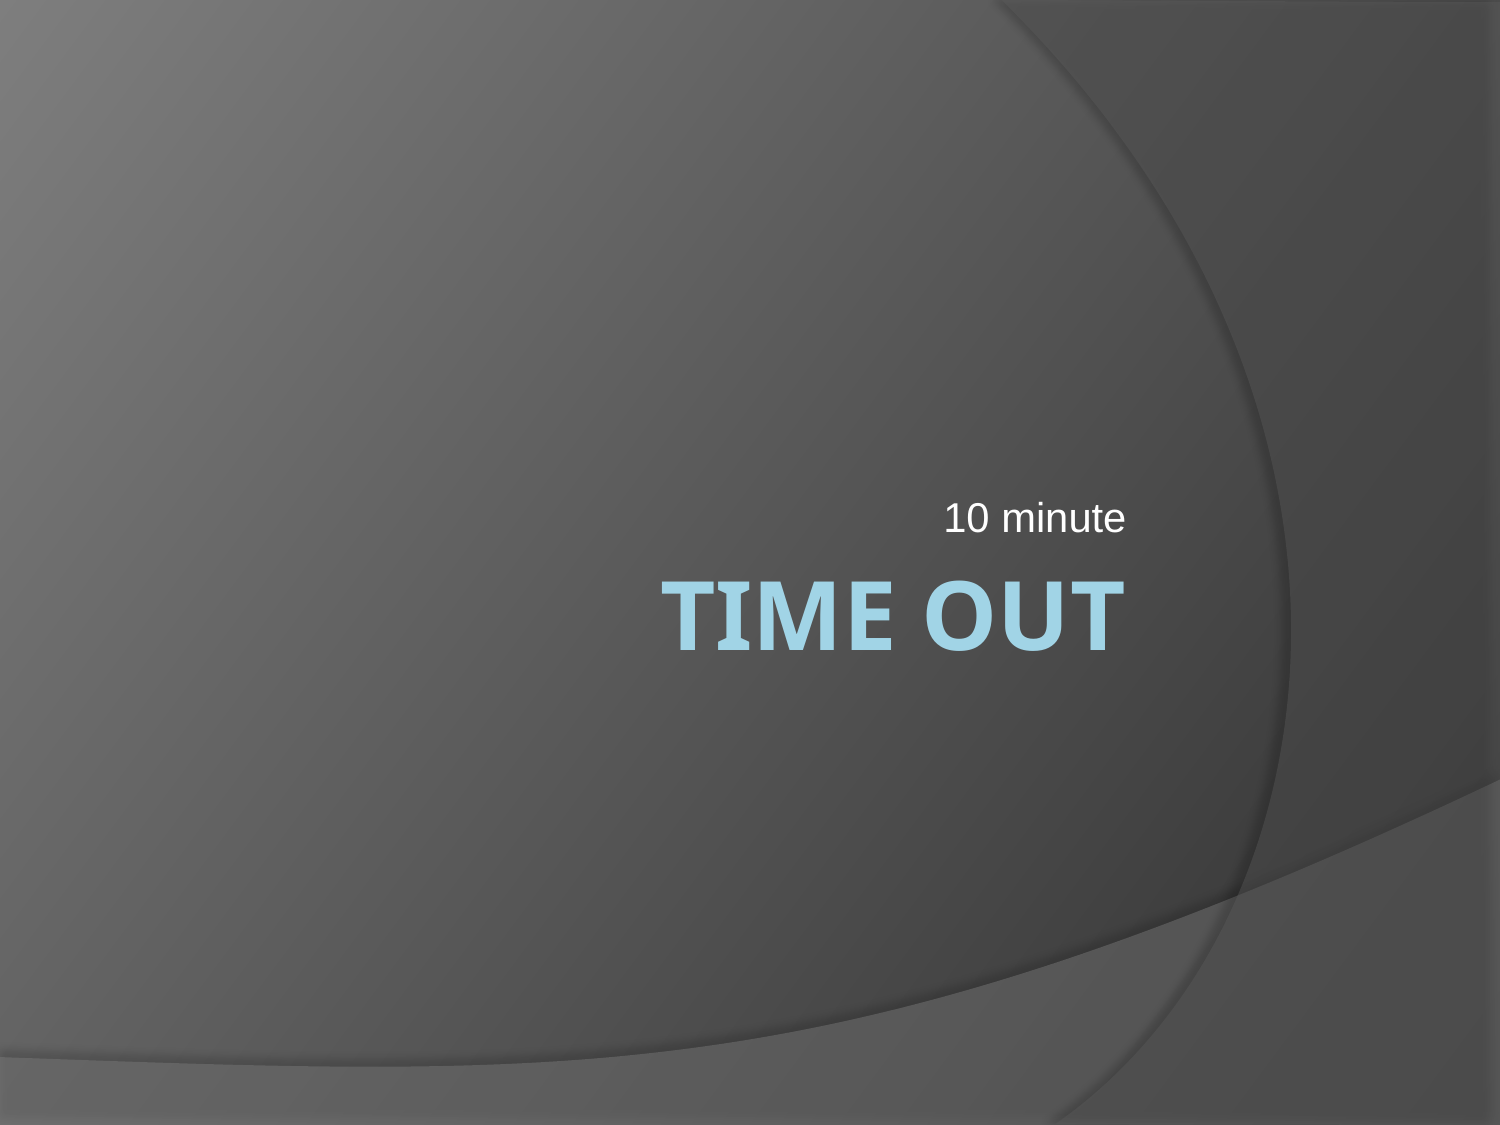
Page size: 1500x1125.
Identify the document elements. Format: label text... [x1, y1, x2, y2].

title Time out [70, 547, 1134, 925]
subtitle 10 minute [71, 253, 1134, 541]
